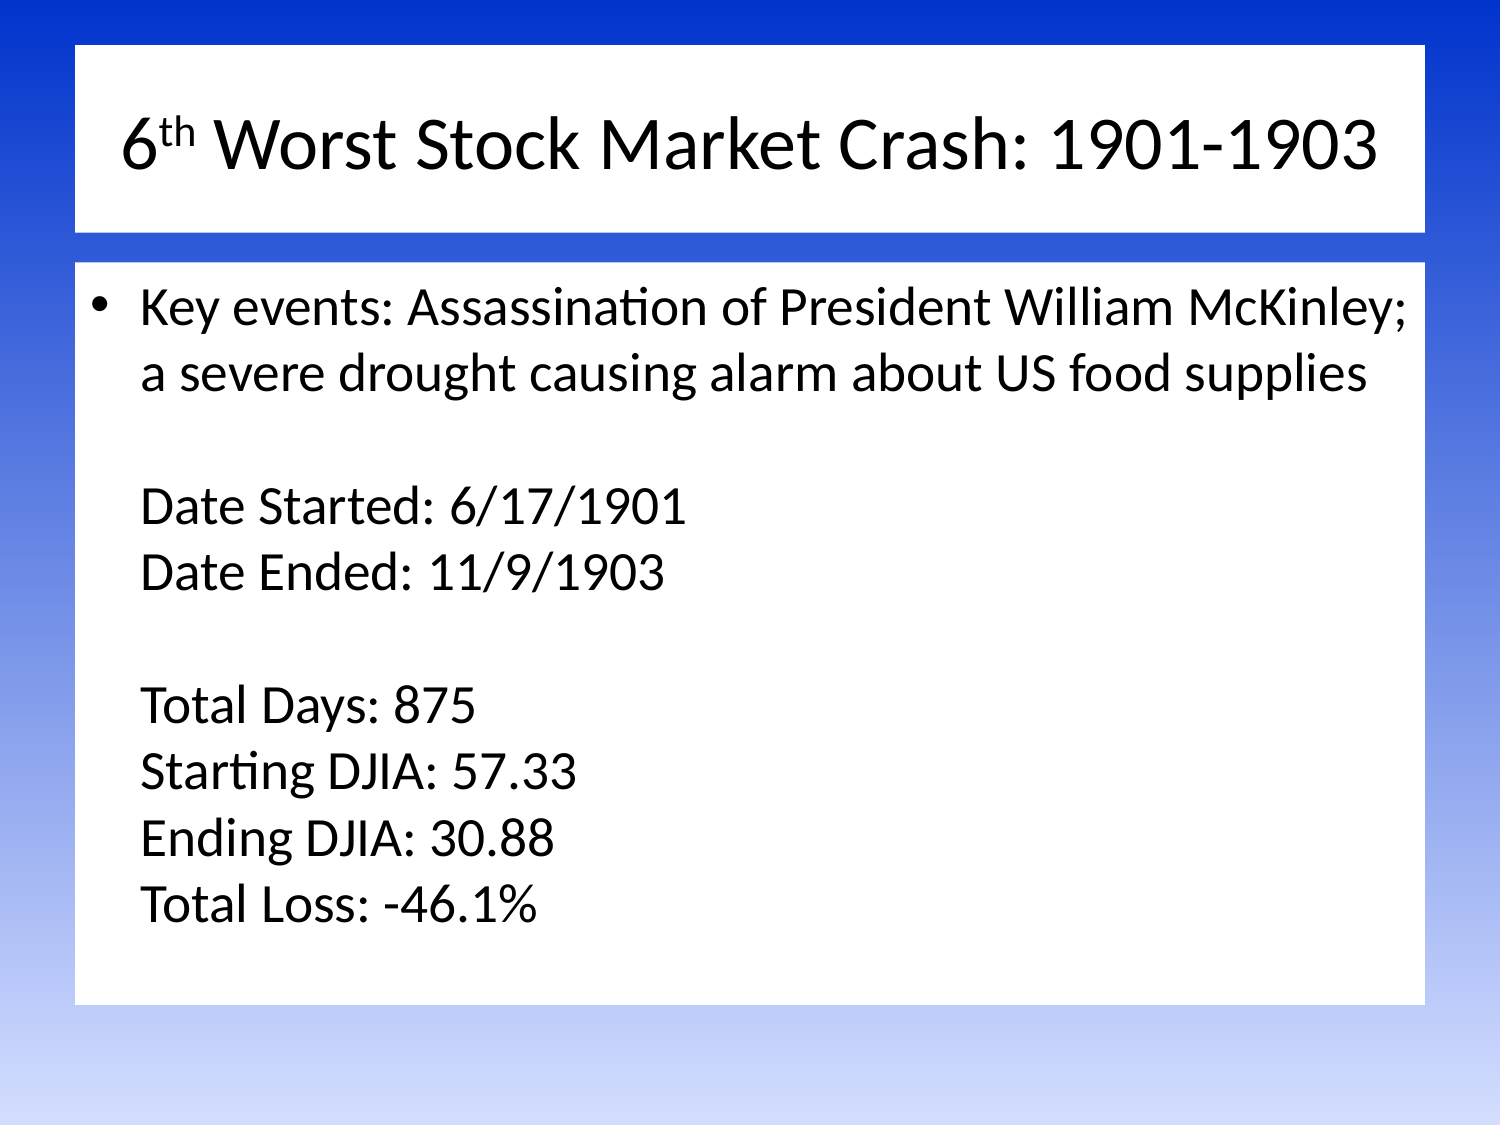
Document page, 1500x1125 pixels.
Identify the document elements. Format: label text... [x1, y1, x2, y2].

title 6th Worst Stock Market Crash: 1901-1903 [75, 45, 1425, 233]
list Key events: Assassination of President William McKinley; a severe drought causing alarm about US food supplies Date Started: 6/17/1901 Date Ended: 11/9/1903 Total Days: 875 Starting DJIA: 57.33 Ending DJIA: 30.88 Total Loss: -46.1% [75, 262, 1425, 1005]
